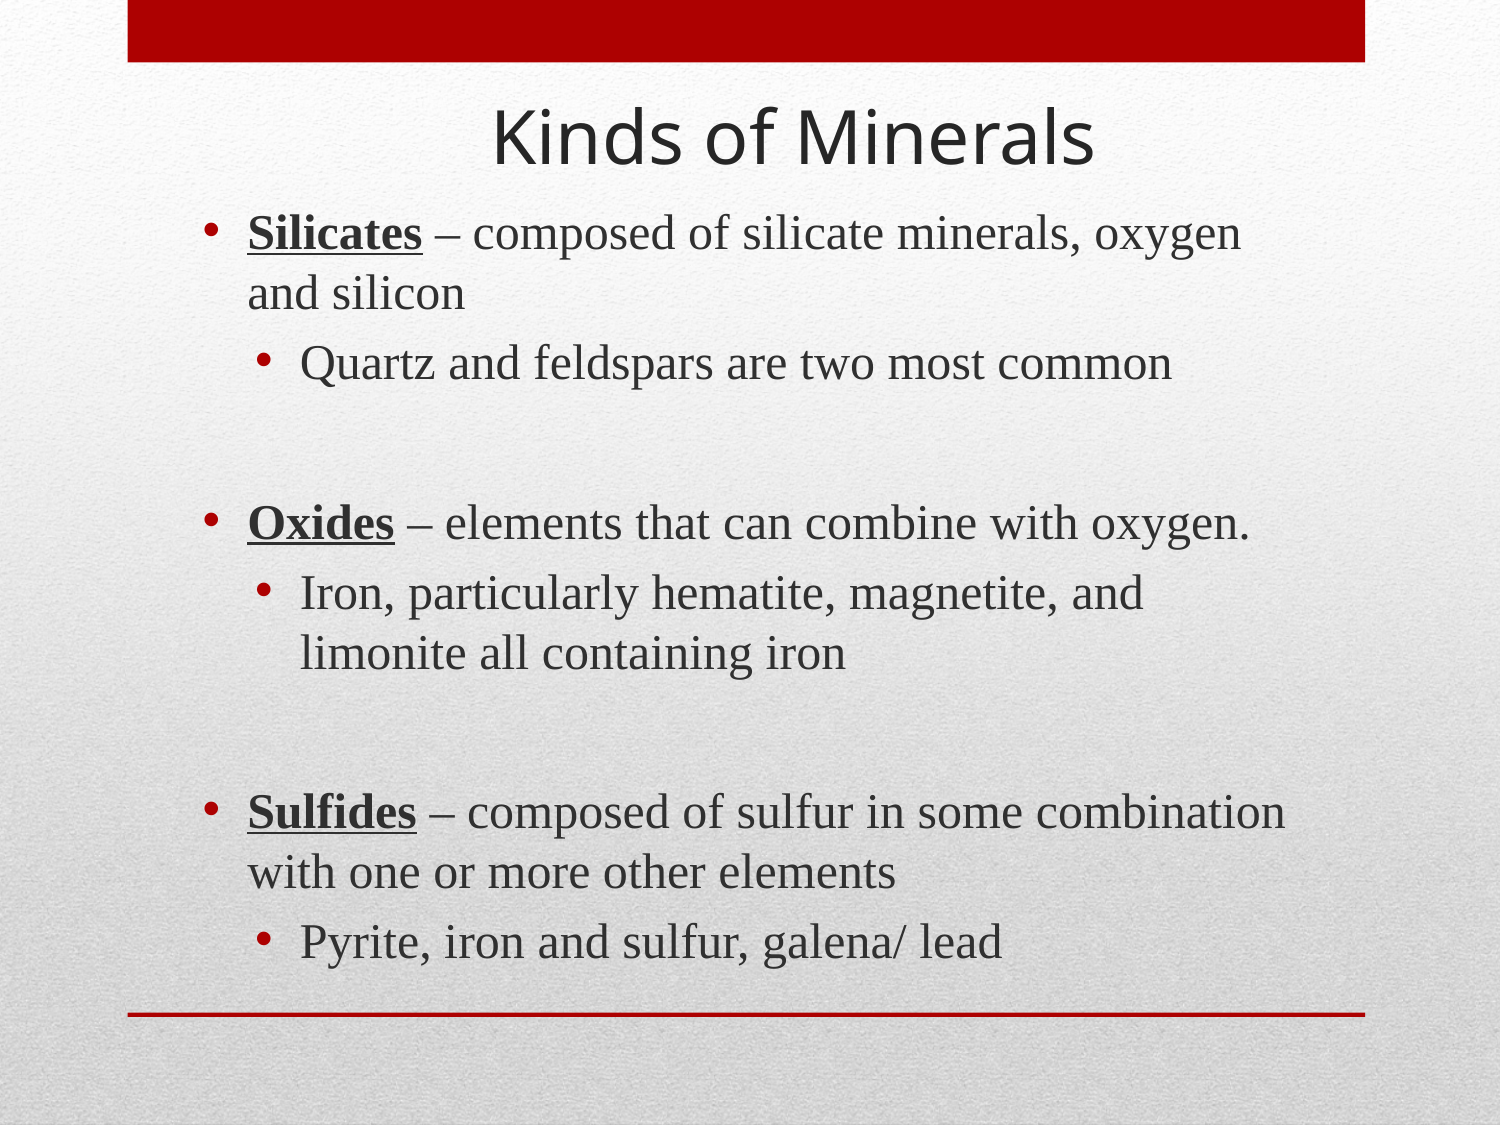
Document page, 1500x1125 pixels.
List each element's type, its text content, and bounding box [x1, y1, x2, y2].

title Kinds of Minerals [225, 0, 1363, 188]
list Silicates – composed of silicate minerals, oxygen and silicon Quartz and feldspars are two most common Oxides – elements that can combine with oxygen. Iron, particularly hematite, magnetite, and limonite all containing iron Sulfides – composed of sulfur in some combination with one or more other elements Pyrite, iron and sulfur, galena/ lead [187, 212, 1313, 956]
